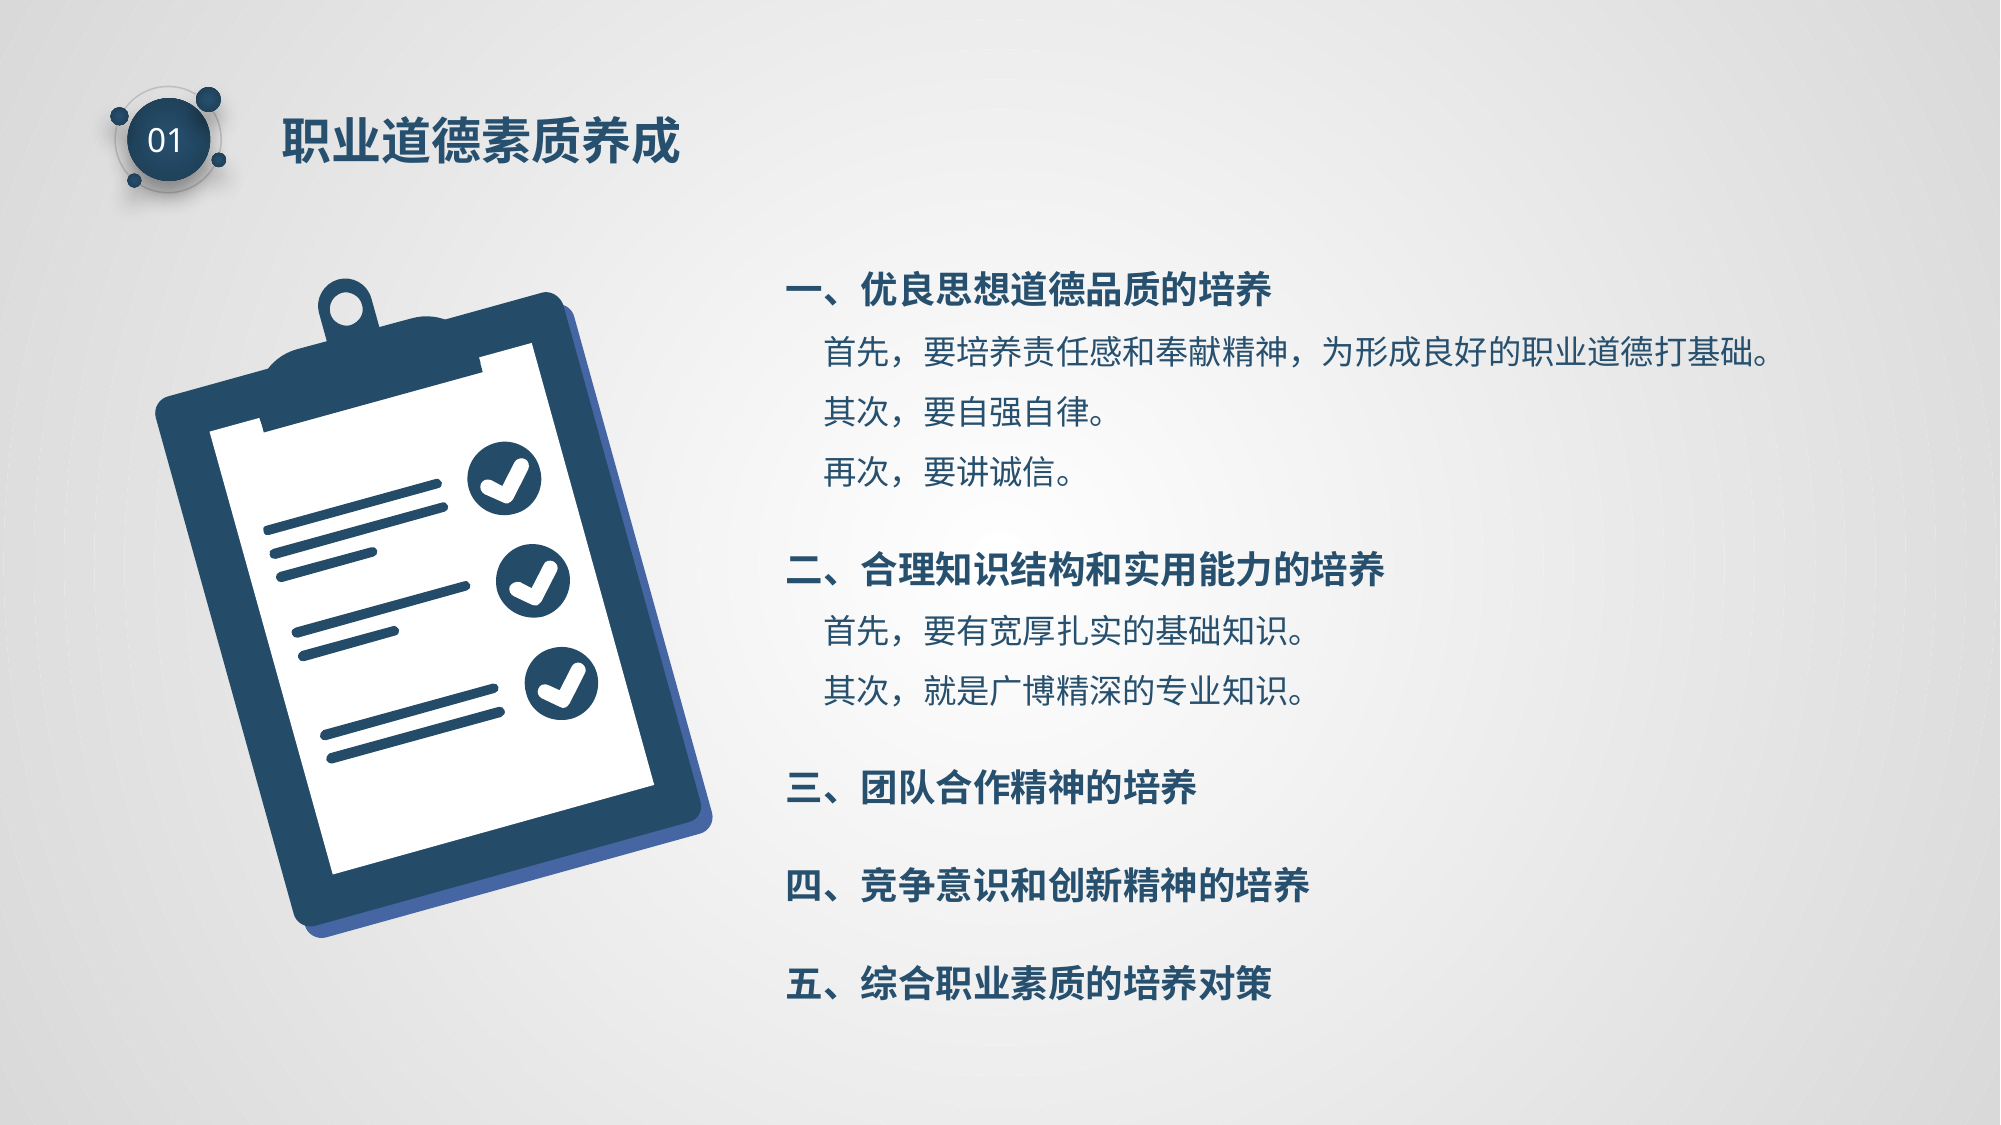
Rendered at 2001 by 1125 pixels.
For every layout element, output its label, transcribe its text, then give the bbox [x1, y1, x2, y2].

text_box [182, 265, 672, 920]
text_box 二、合理知识结构和实用能力的培养 首先，要有宽厚扎实的基础知识。 其次，就是广博精深的专业知识。 [770, 515, 1816, 718]
text_box 四、竞争意识和创新精神的培养 [770, 832, 1816, 915]
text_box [110, 86, 226, 193]
text_box 五、综合职业素质的培养对策 [770, 930, 1816, 1013]
text_box 三、团队合作精神的培养 [770, 733, 1816, 817]
text_box 一、优良思想道德品质的培养 首先，要培养责任感和奉献精神，为形成良好的职业道德打基础。 其次，要自强自律。 再次，要讲诚信。 [770, 236, 1816, 499]
text_box 职业道德素质养成 [266, 101, 697, 177]
